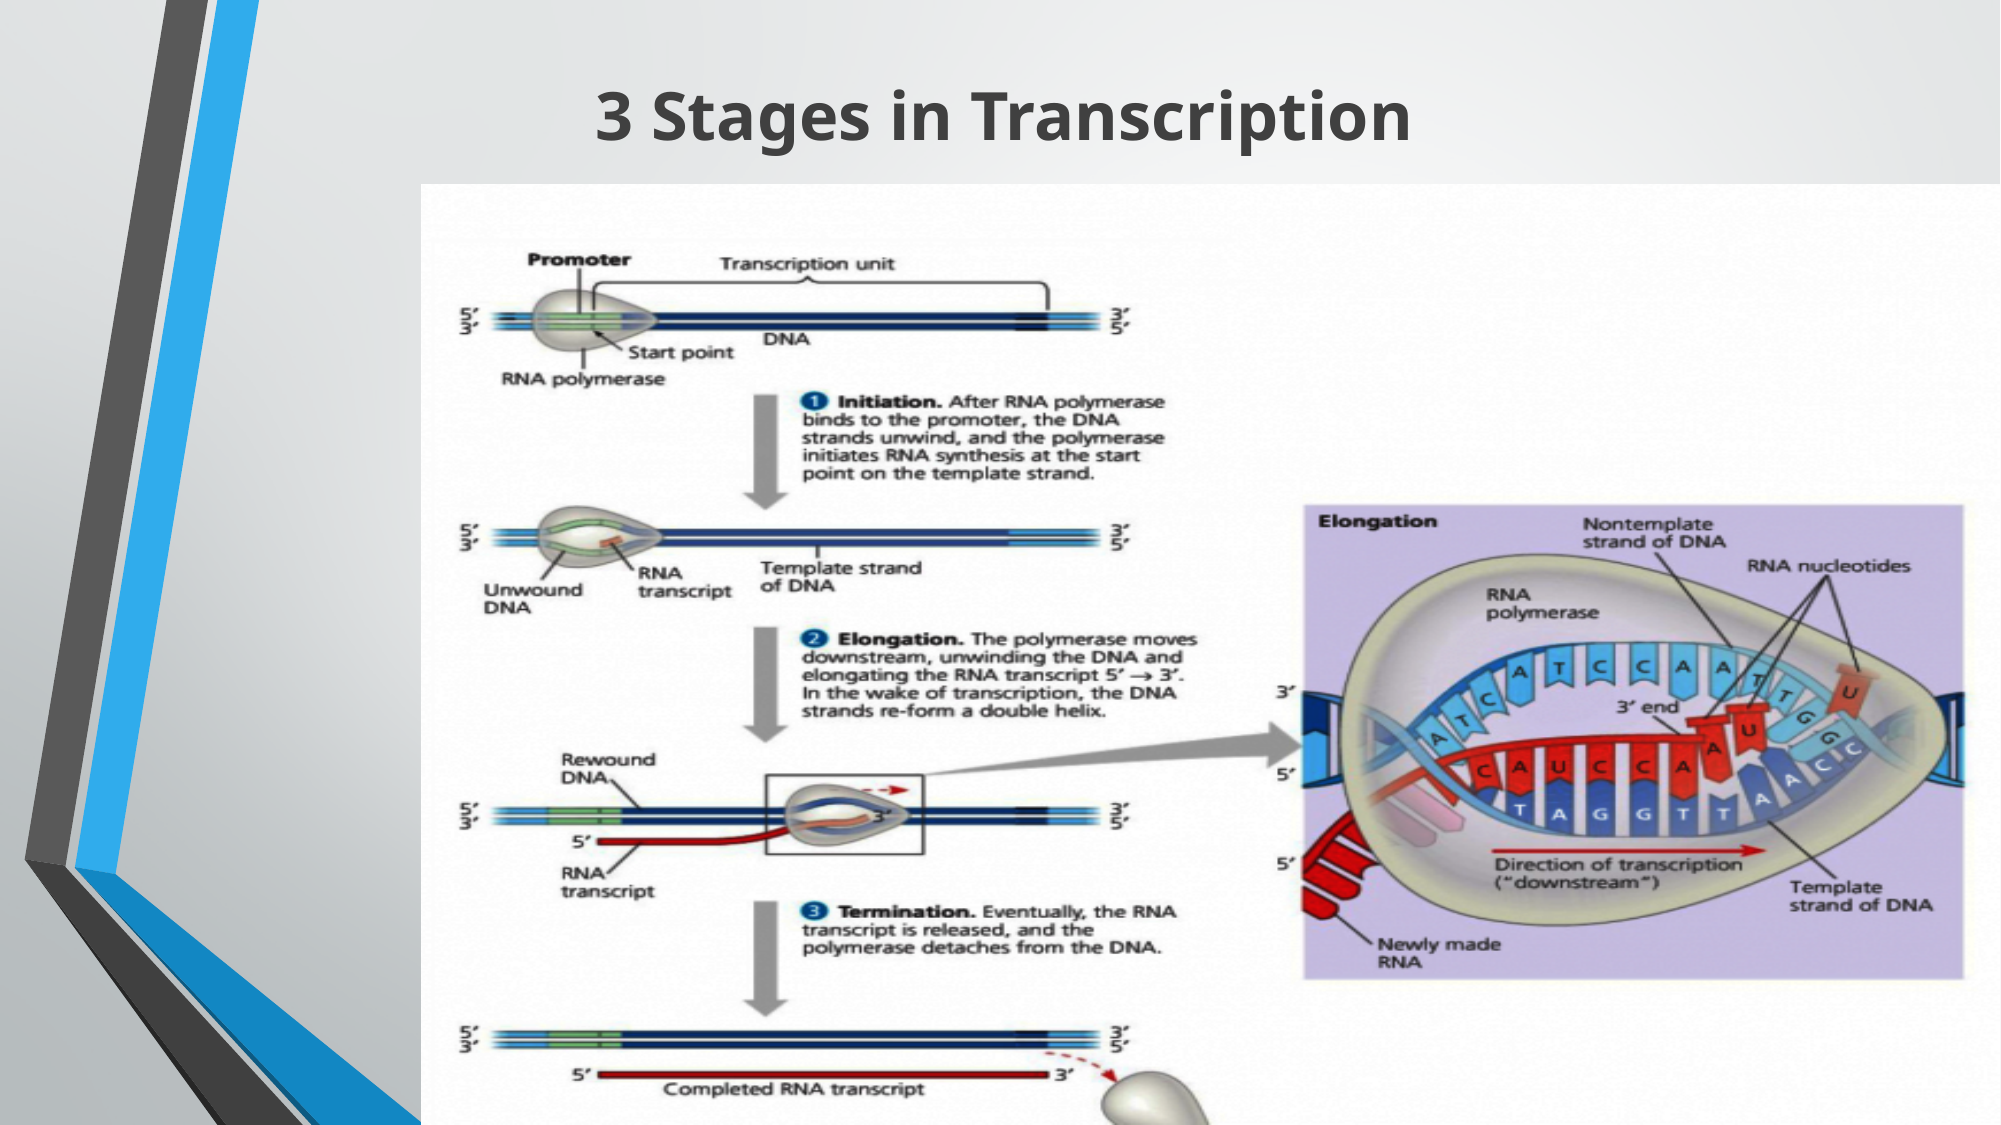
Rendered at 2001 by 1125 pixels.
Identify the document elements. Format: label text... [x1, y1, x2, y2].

title 3 Stages in Transcription [421, 19, 1623, 184]
picture [420, 184, 2000, 1125]
